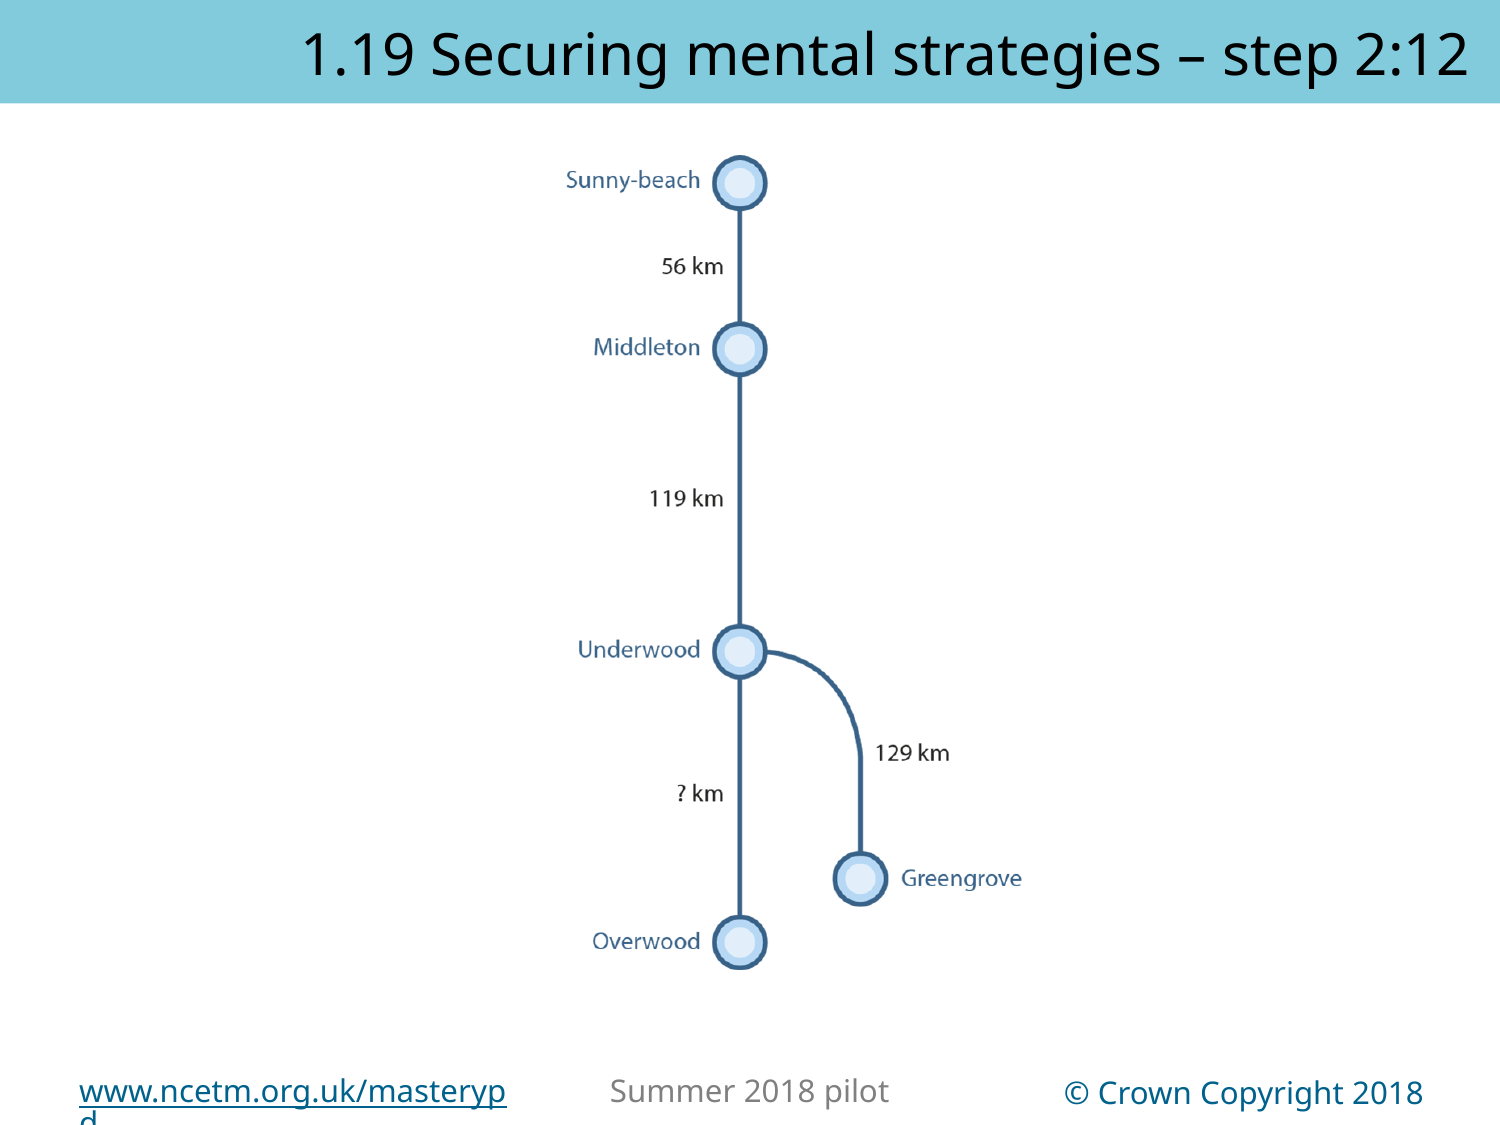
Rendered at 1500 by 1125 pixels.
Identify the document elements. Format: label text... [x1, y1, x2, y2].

list 1.19 Securing mental strategies – step 2:12 [0, 0, 1500, 104]
picture [418, 154, 1082, 970]
